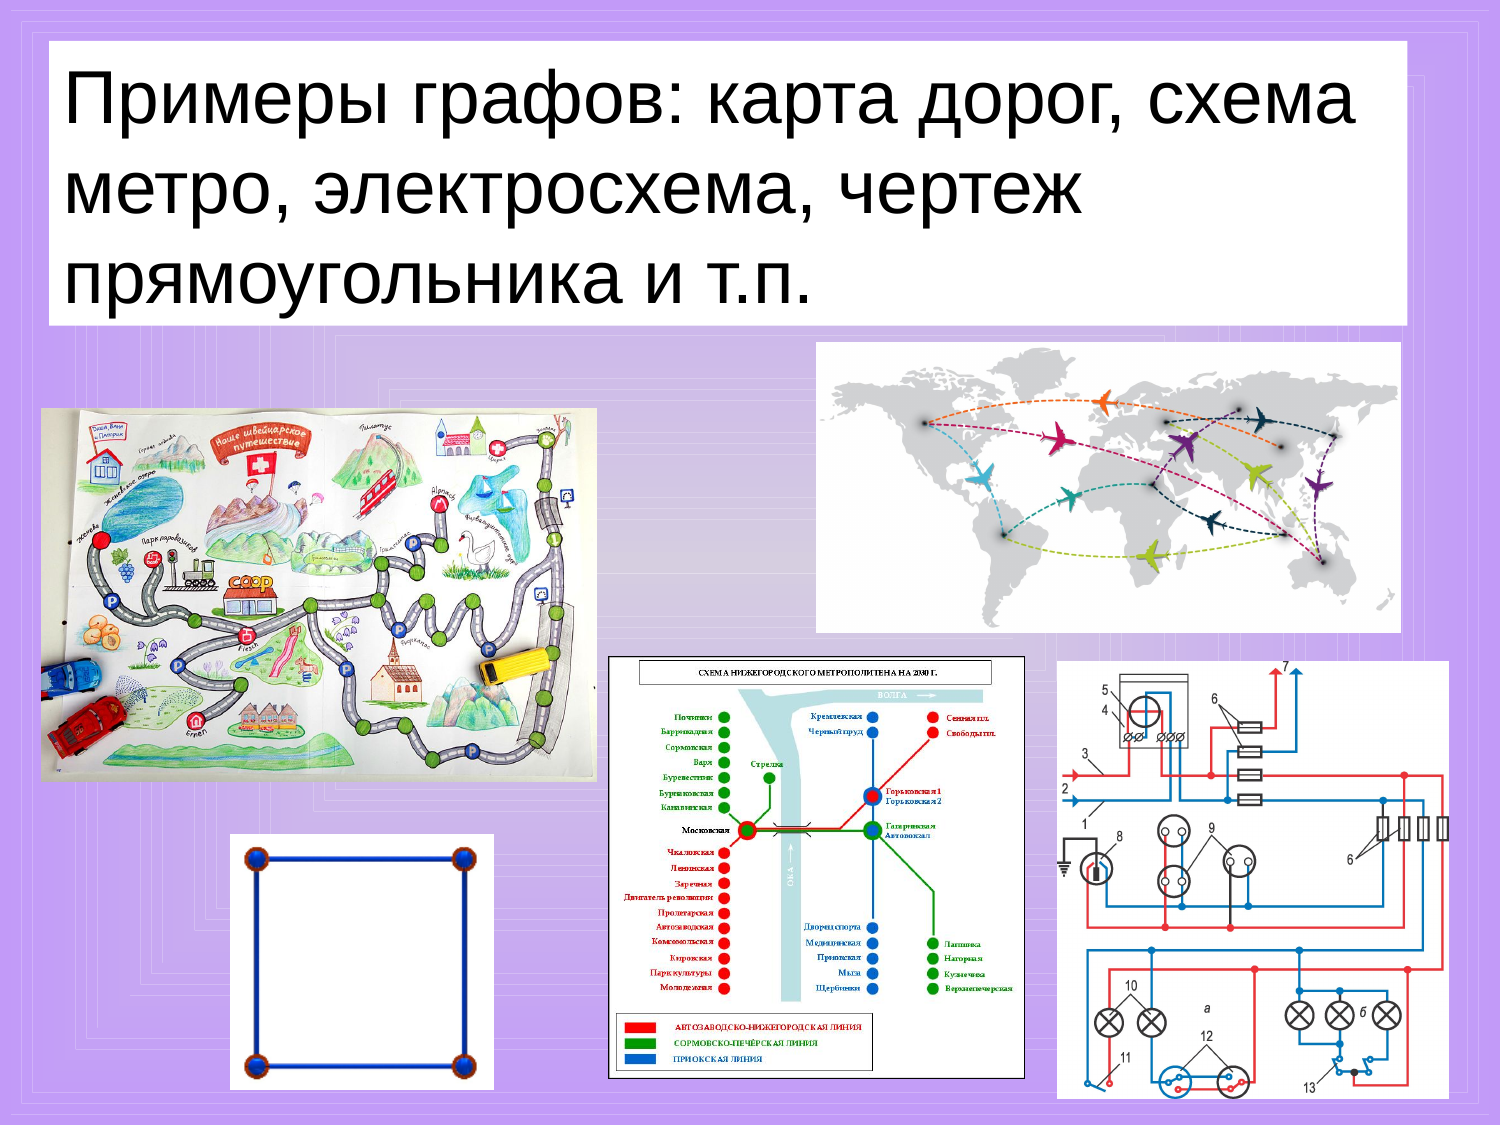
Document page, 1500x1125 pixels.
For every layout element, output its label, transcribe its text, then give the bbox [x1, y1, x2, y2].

picture [40, 408, 597, 783]
picture [229, 833, 495, 1090]
text_box Примеры графов: карта дорог, схема метро, электросхема, чертеж прямоугольника и т.п. [49, 40, 1408, 326]
picture [608, 656, 1025, 1079]
picture [1056, 660, 1449, 1100]
picture [815, 342, 1402, 634]
